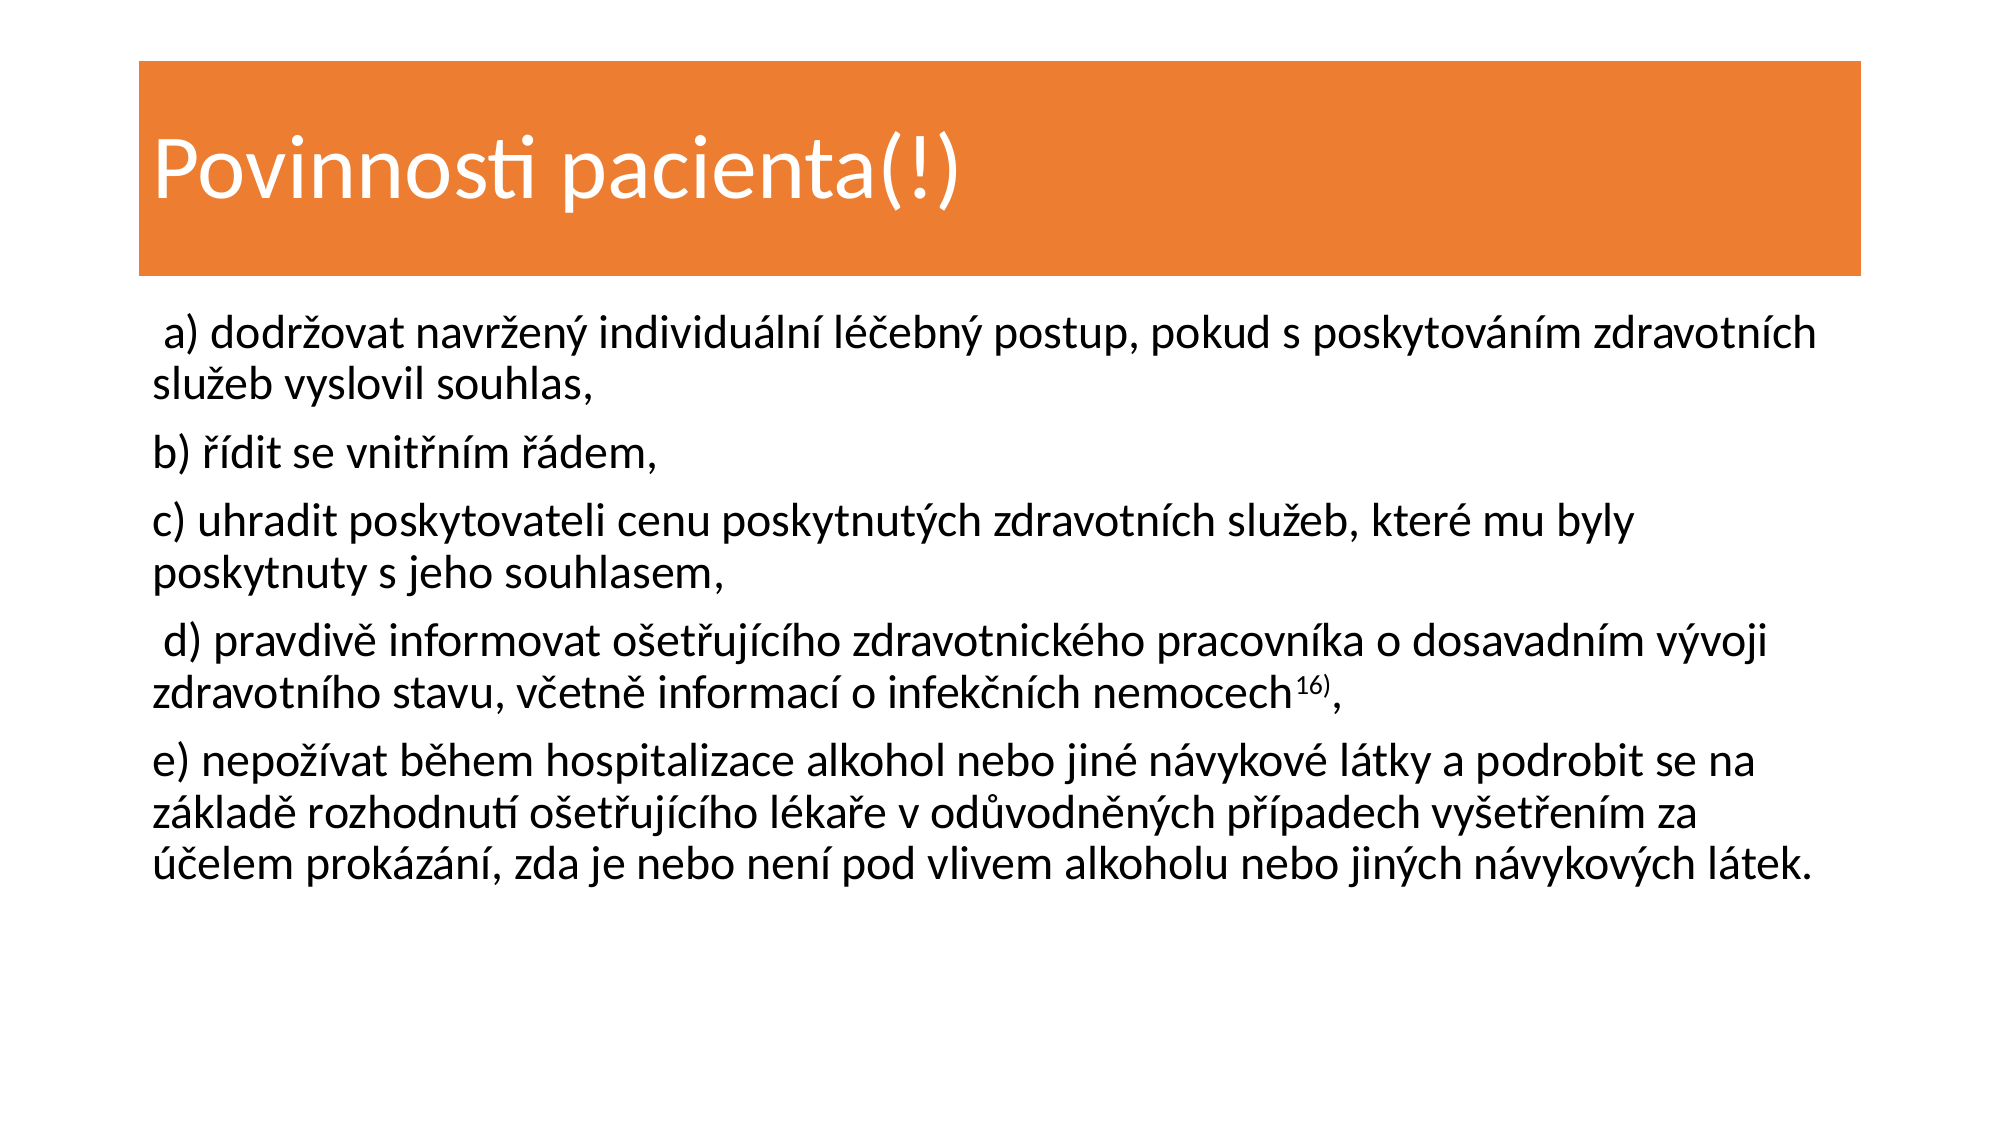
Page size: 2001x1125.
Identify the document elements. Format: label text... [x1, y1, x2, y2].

title Povinnosti pacienta(!) [136, 58, 1864, 279]
list a) dodržovat navržený individuální léčebný postup, pokud s poskytováním zdravotních služeb vyslovil souhlas, b) řídit se vnitřním řádem, c) uhradit poskytovateli cenu poskytnutých zdravotních služeb, které mu byly poskytnuty s jeho souhlasem, d) pravdivě informovat ošetřujícího zdravotnického pracovníka o dosavadním vývoji zdravotního stavu, včetně informací o infekčních nemocech16), e) nepožívat během hospitalizace alkohol nebo jiné návykové látky a podrobit se na základě rozhodnutí ošetřujícího lékaře v odůvodněných případech vyšetřením za účelem prokázání, zda je nebo není pod vlivem alkoholu nebo jiných návykových látek. [137, 299, 1863, 1014]
